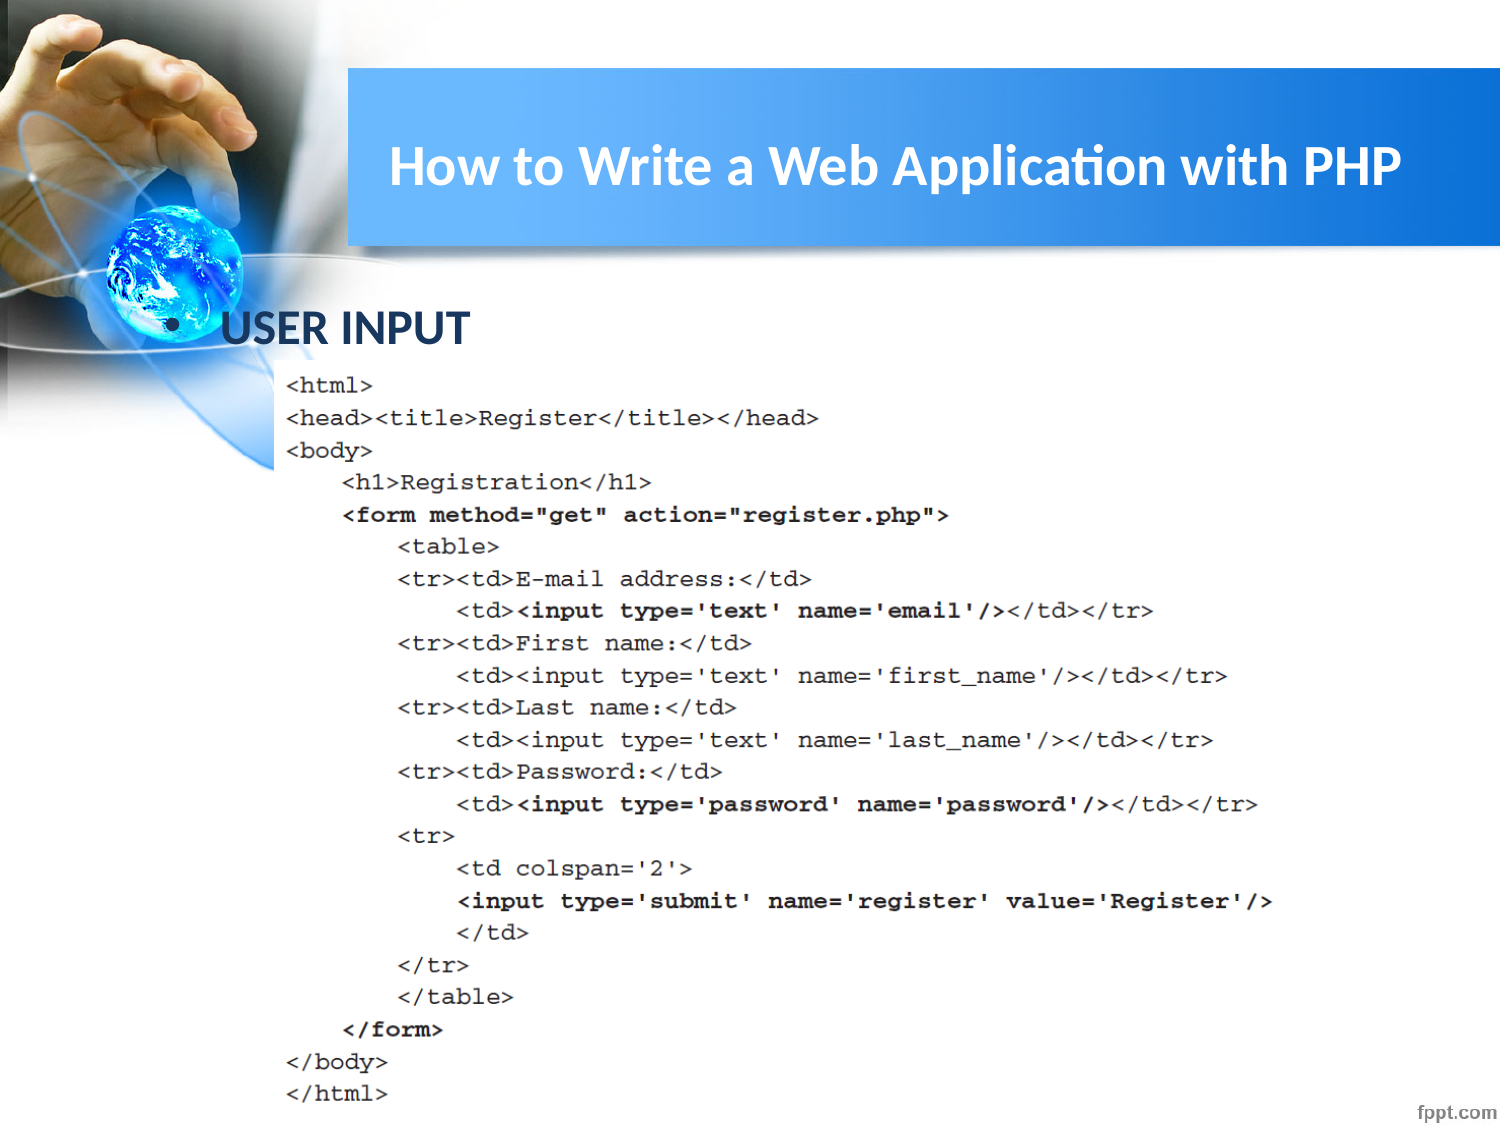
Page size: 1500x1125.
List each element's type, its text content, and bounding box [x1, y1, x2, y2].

list USER INPUT [148, 286, 1477, 1039]
picture [0, 0, 1500, 1125]
title How to Write a Web Application with PHP [374, 111, 1452, 212]
